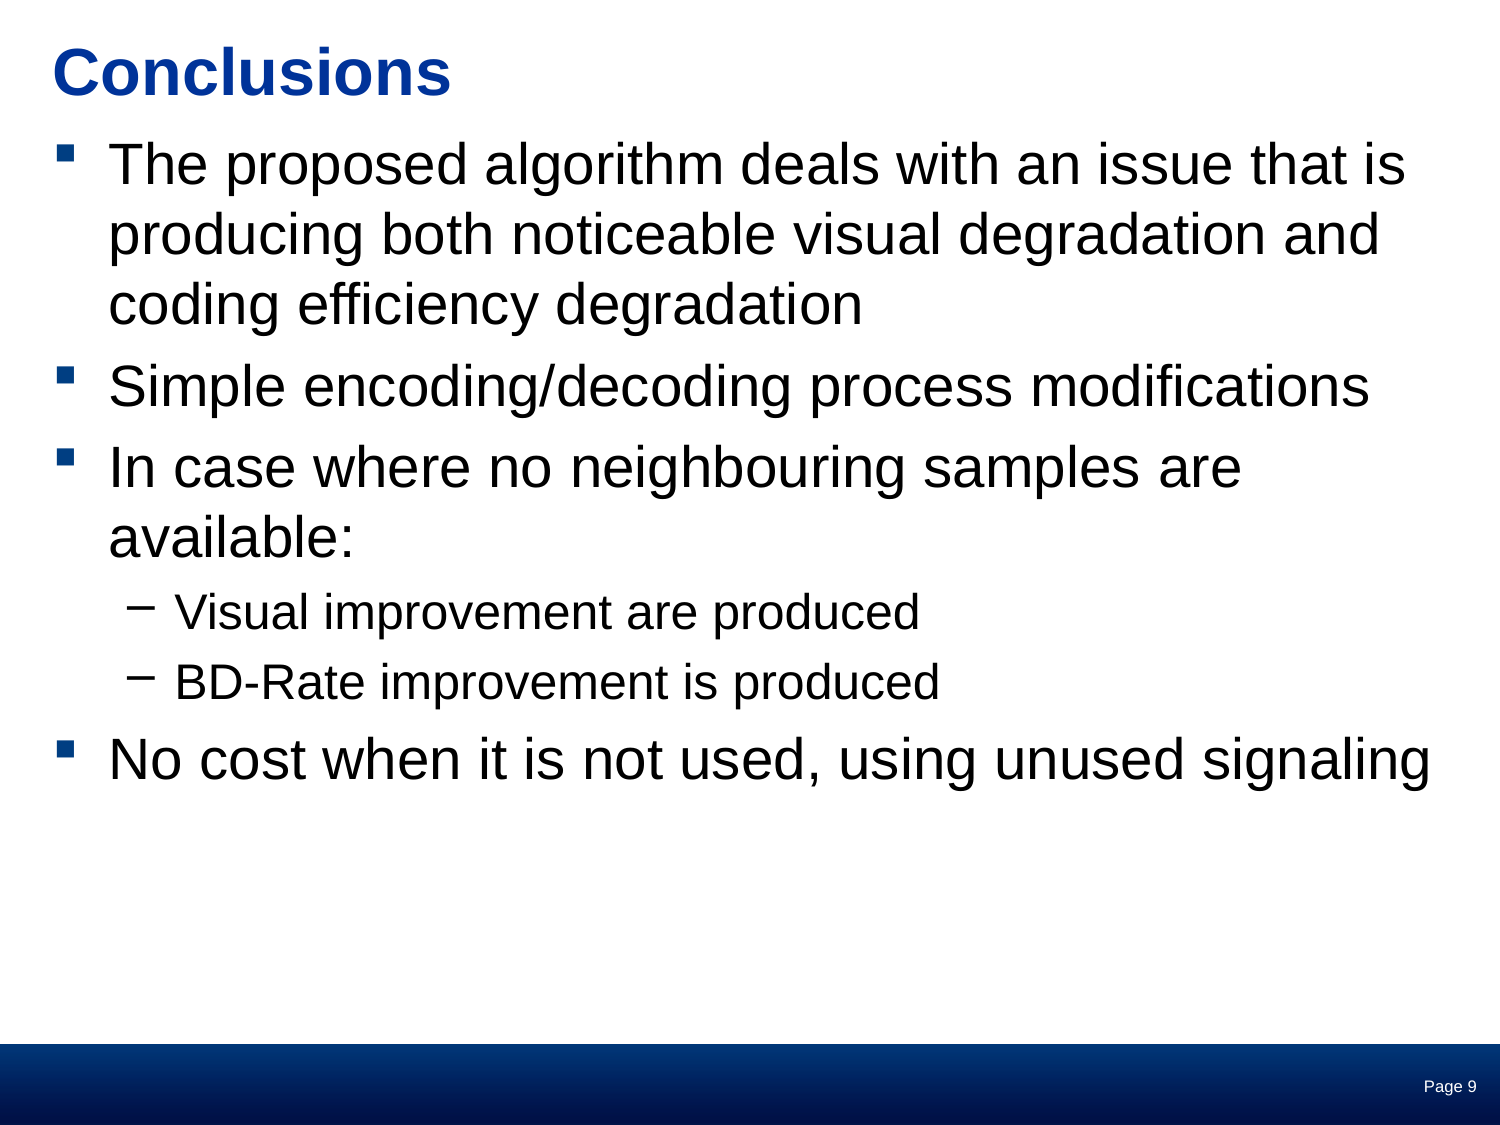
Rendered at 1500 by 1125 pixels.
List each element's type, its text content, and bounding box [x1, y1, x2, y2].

title Conclusions [37, 0, 1463, 152]
list The proposed algorithm deals with an issue that is producing both noticeable visual degradation and coding efficiency degradation Simple encoding/decoding process modifications In case where no neighbouring samples are available: Visual improvement are produced BD-Rate improvement is produced No cost when it is not used, using unused signaling [37, 118, 1462, 1013]
picture [0, 1044, 1500, 1125]
